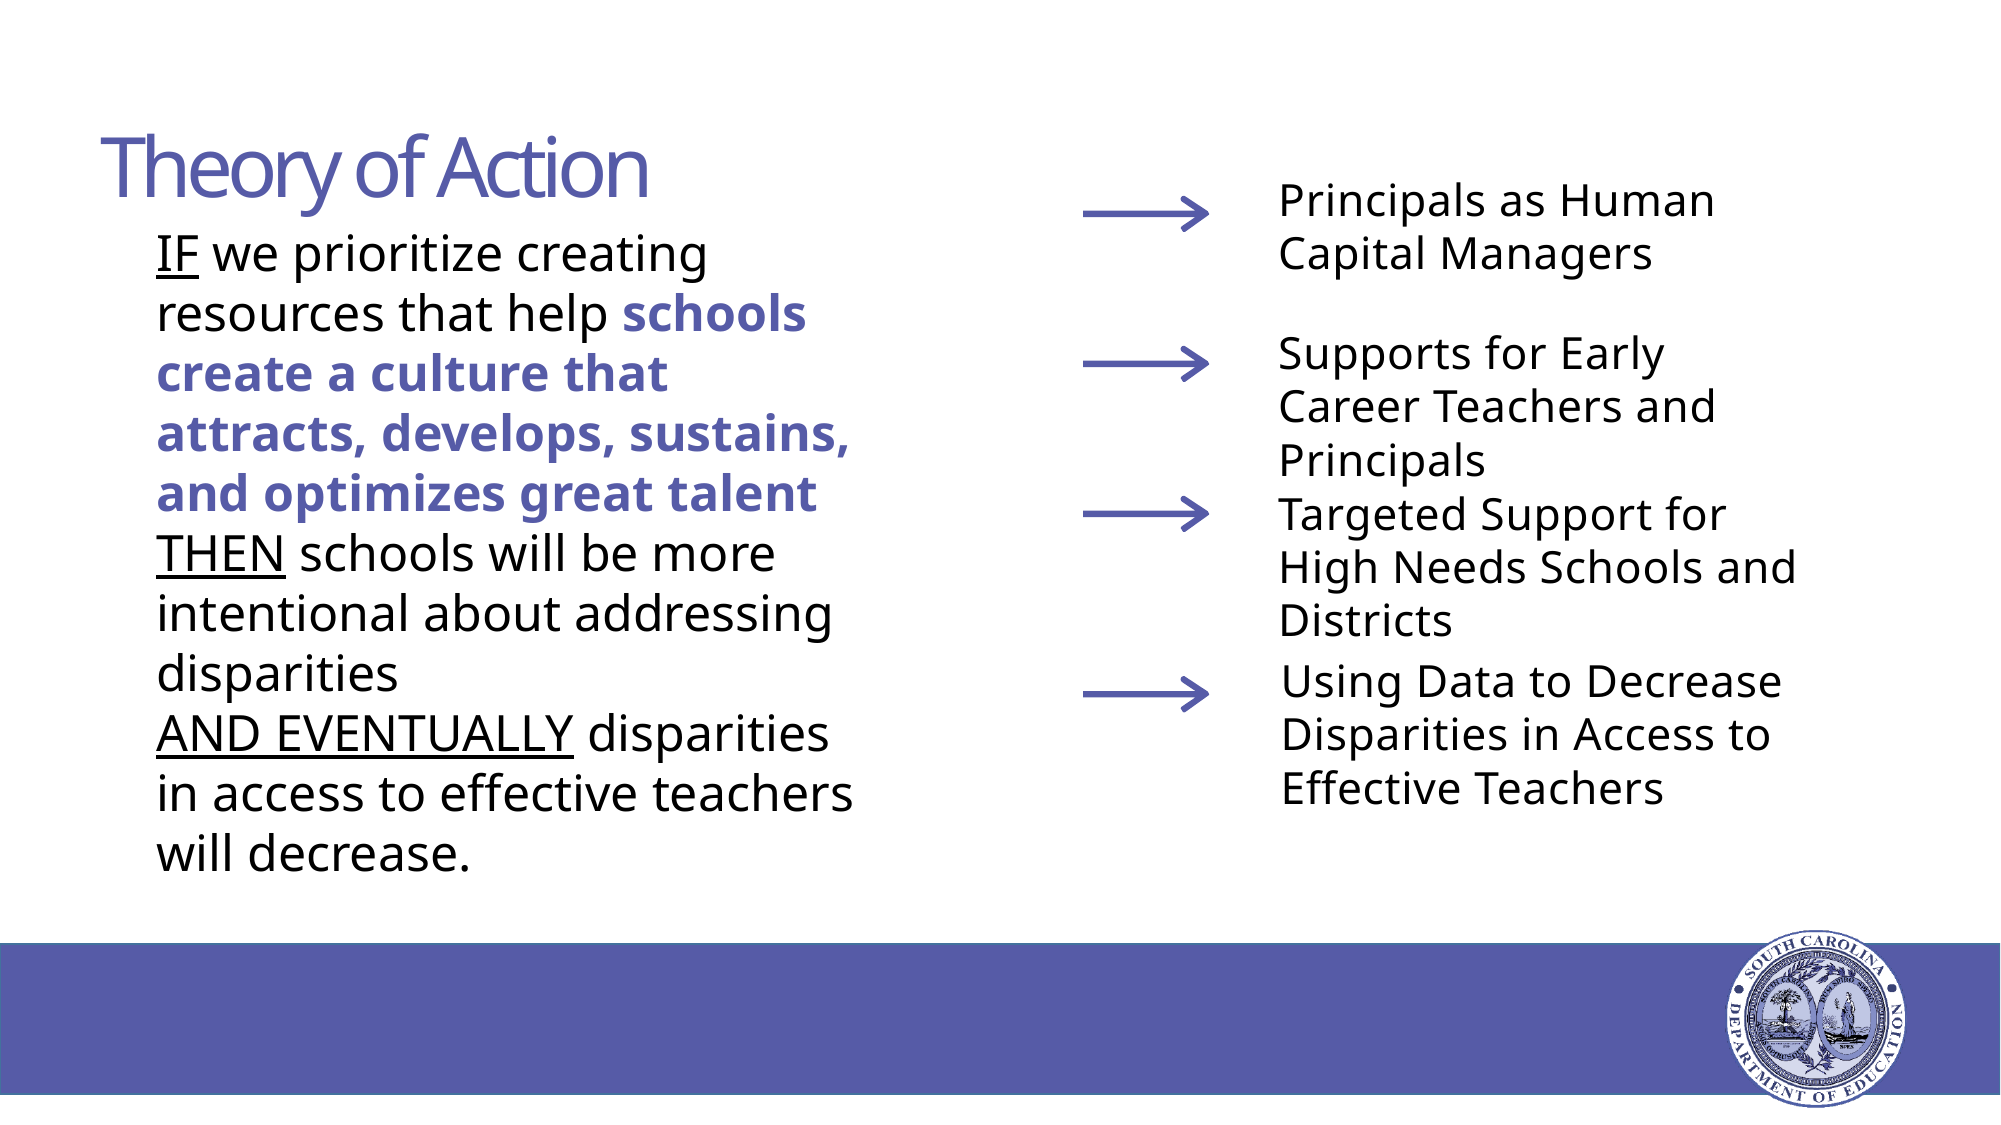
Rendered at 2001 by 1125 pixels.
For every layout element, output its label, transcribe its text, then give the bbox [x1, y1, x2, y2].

text_box [1083, 676, 1210, 713]
text_box Using Data to Decrease Disparities in Access to Effective Teachers [1279, 622, 1813, 813]
title Theory of Action [99, 39, 1899, 259]
text_box [1083, 345, 1210, 382]
text_box Principals as Human Capital Managers [1276, 141, 1810, 279]
text_box [1083, 495, 1210, 532]
picture [1723, 928, 1907, 1109]
text_box Targeted Support for High Needs Schools and Districts [1276, 455, 1810, 646]
text_box IF we prioritize creating resources that help schools create a culture that attracts, develops, sustains, and optimizes great talent THEN schools will be more intentional about addressing disparities AND EVENTUALLY disparities in access to effective teachers will decrease. [156, 259, 875, 882]
text_box Supports for Early Career Teachers and Principals [1276, 294, 1810, 455]
